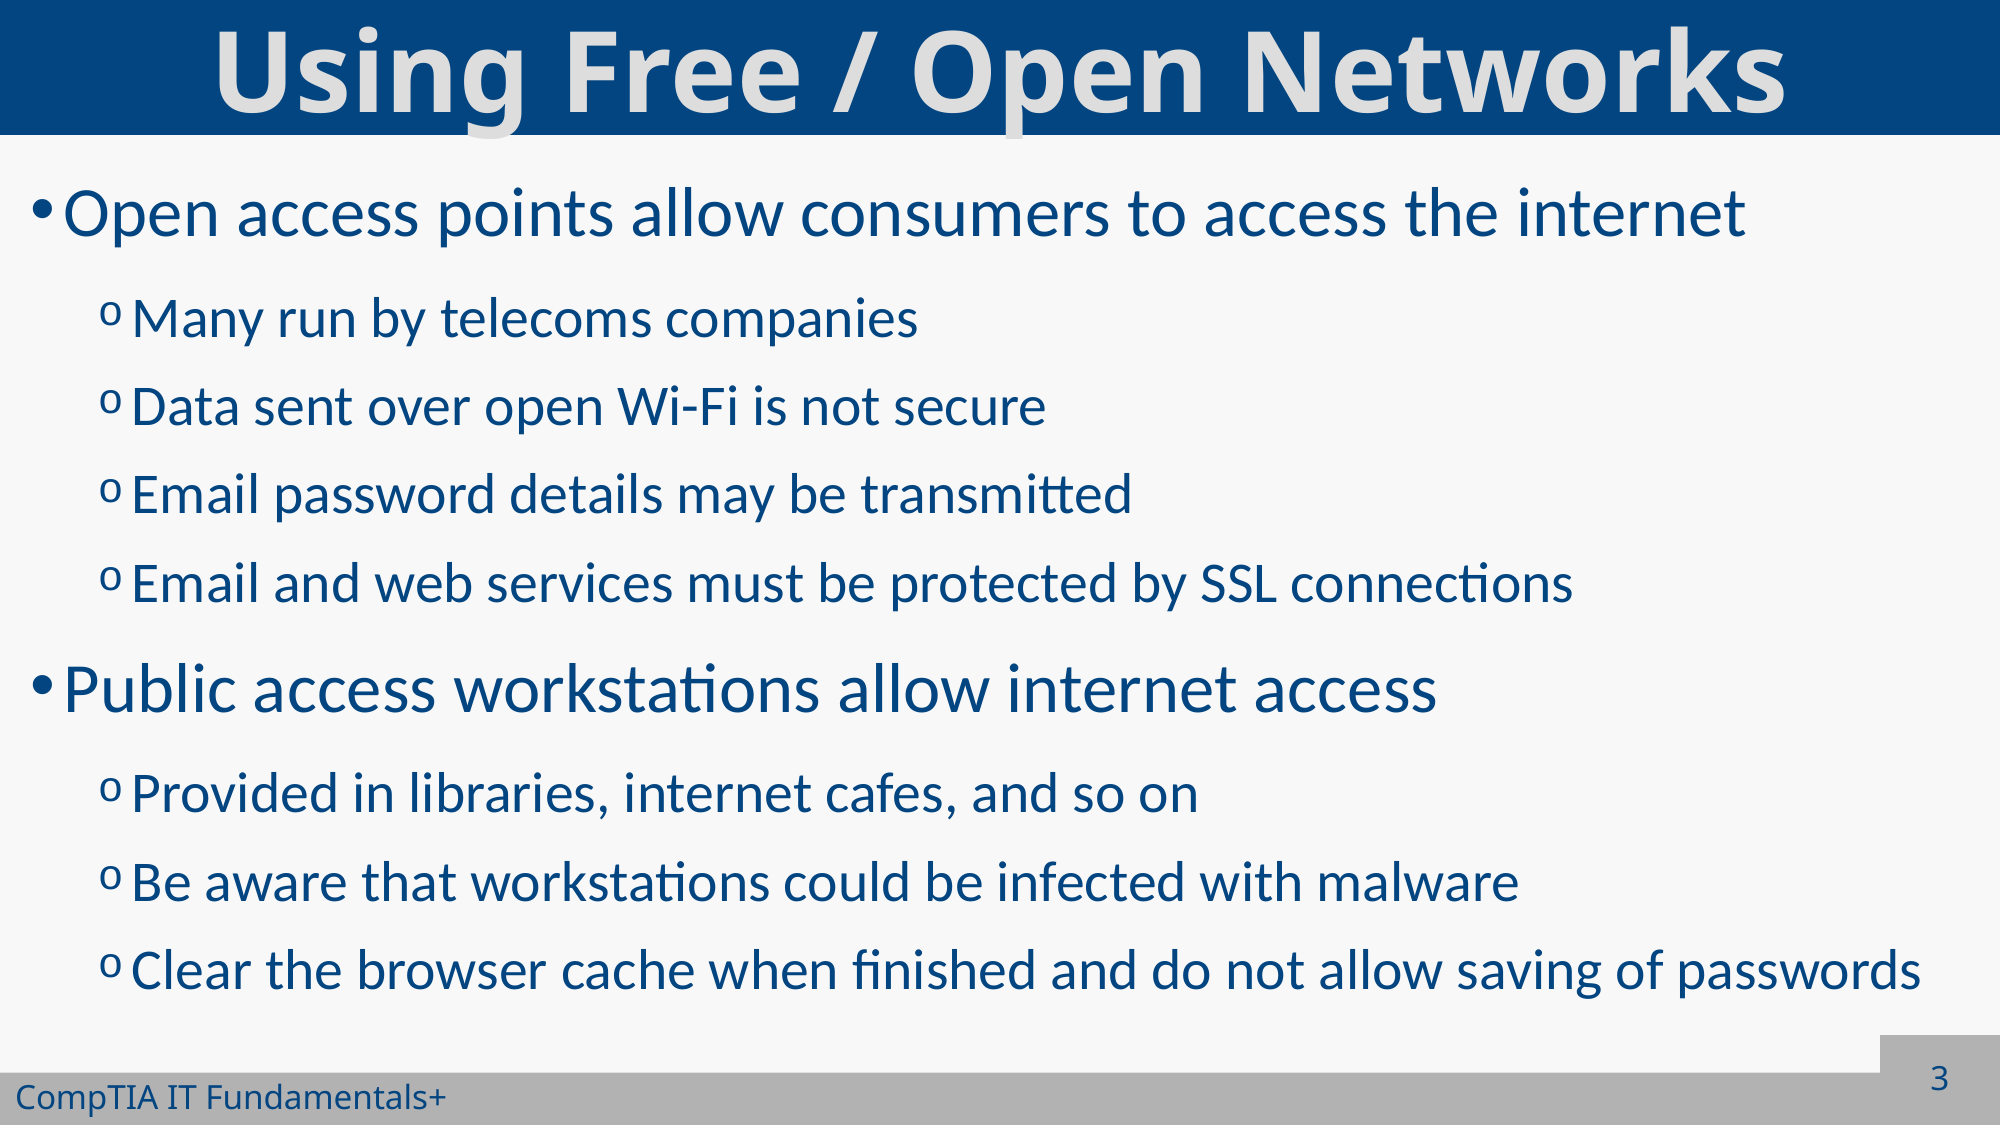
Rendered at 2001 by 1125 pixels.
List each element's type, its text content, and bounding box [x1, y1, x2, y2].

slide_number 3 [1880, 1035, 2000, 1125]
title Using Free / Open Networks [0, 0, 2000, 135]
footer CompTIA IT Fundamentals+ [0, 1072, 1880, 1125]
list Open access points allow consumers to access the internet Many run by telecoms companies Data sent over open Wi-Fi is not secure Email password details may be transmitted Email and web services must be protected by SSL connections Public access workstations allow internet access Provided in libraries, internet cafes, and so on Be aware that workstations could be infected with malware Clear the browser cache when finished and do not allow saving of passwords [15, 149, 1980, 1065]
